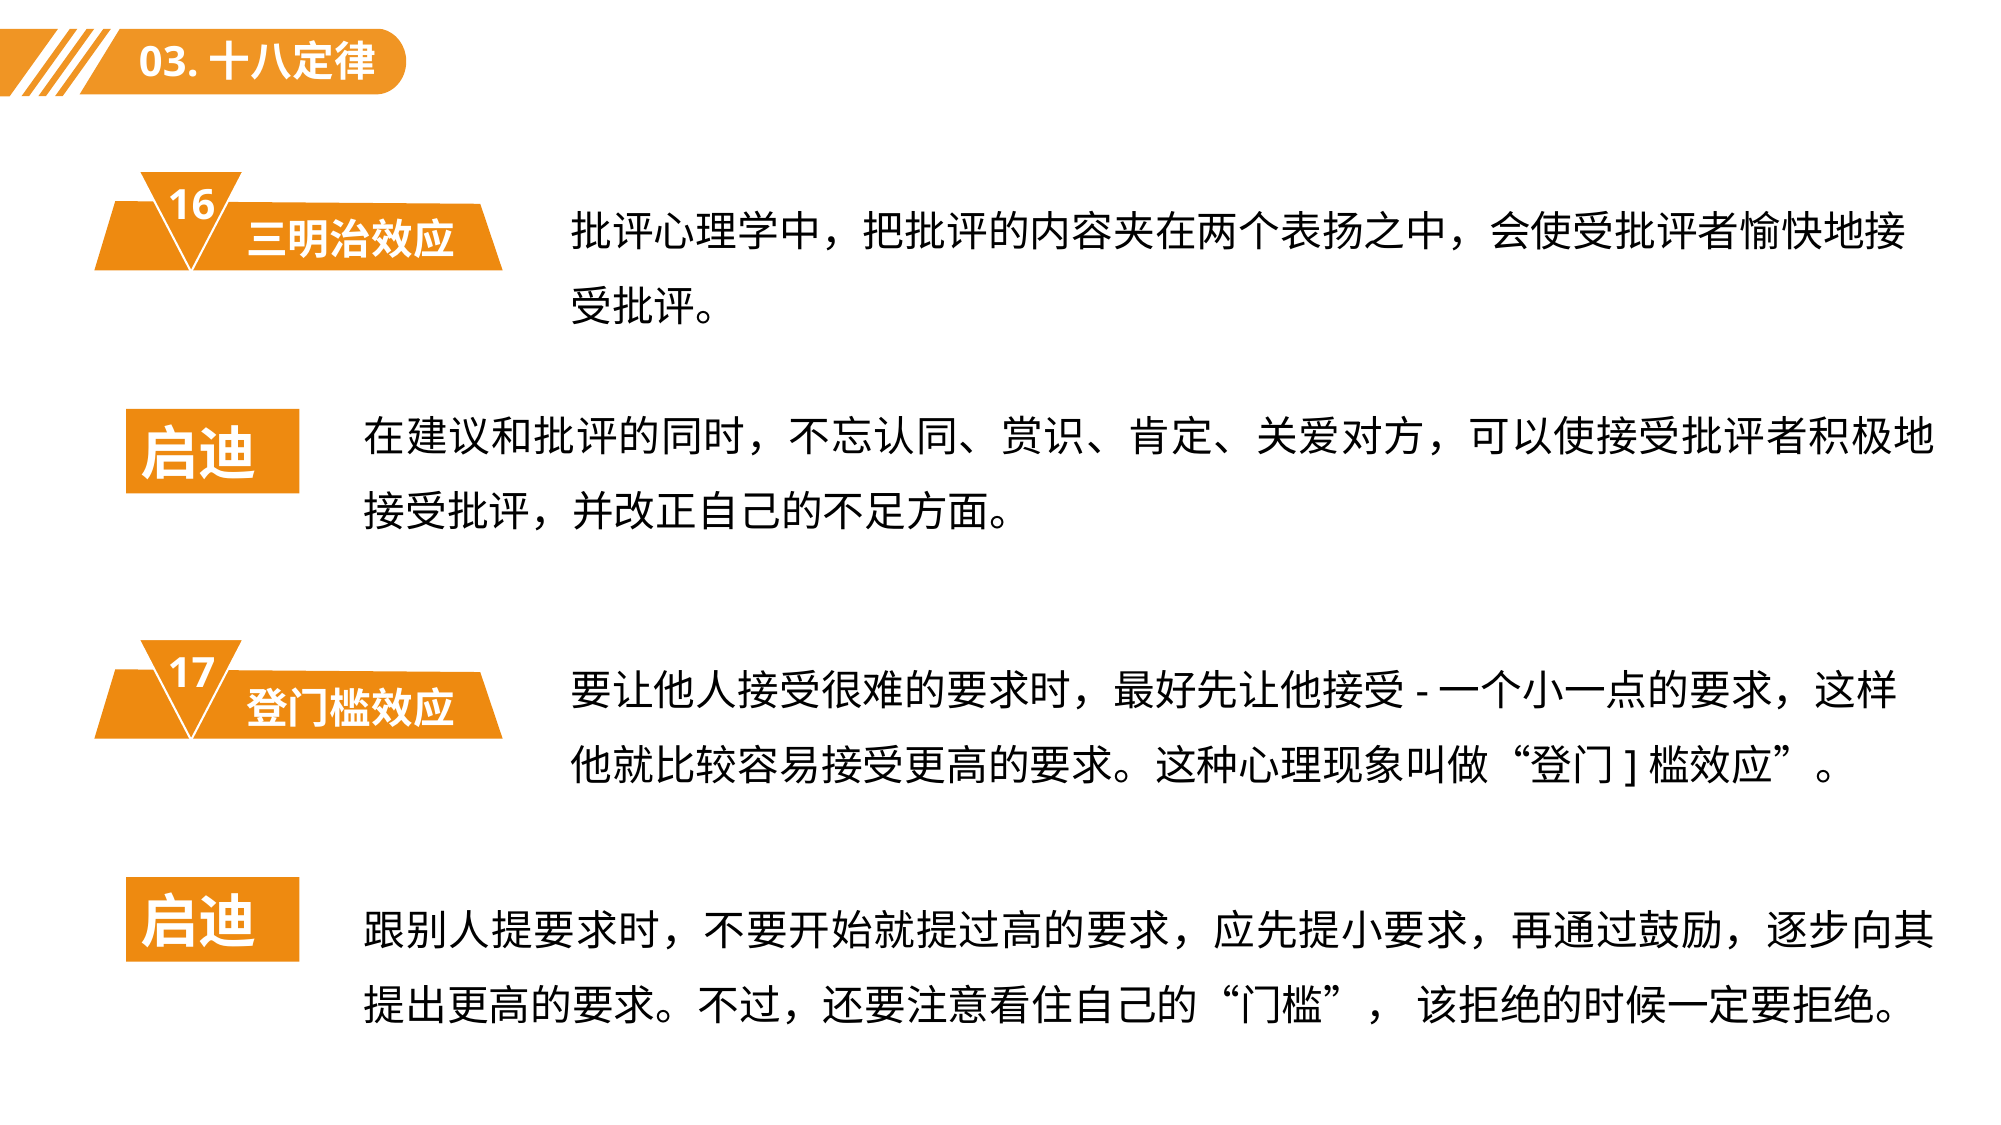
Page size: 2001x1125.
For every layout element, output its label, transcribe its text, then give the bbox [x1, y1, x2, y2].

text_box 跟别人提要求时，不要开始就提过高的要求，应先提小要求，再通过鼓励，逐步向其提出更高的要求。不过，还要注意看住自己的“门槛”， 该拒绝的时候一定要拒绝。 [348, 871, 1951, 1037]
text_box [244, 669, 503, 740]
text_box 启迪 [126, 408, 300, 494]
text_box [94, 200, 138, 272]
text_box 启迪 [126, 877, 300, 962]
text_box 批评心理学中，把批评的内容夹在两个表扬之中，会使受批评者愉快地接受批评。 [555, 172, 1951, 338]
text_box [94, 669, 138, 740]
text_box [138, 170, 244, 272]
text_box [138, 638, 244, 741]
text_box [244, 200, 503, 272]
text_box 在建议和批评的同时，不忘认同、赏识、肯定、关爱对方，可以使接受批评者积极地接受批评，并改正自己的不足方面。 [348, 376, 1951, 542]
text_box 要让他人接受很难的要求时，最好先让他接受-一个小一点的要求，这样他就比较容易接受更高的要求。这种心理现象叫做“登门]槛效应”。 [555, 631, 1951, 797]
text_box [0, 27, 407, 97]
